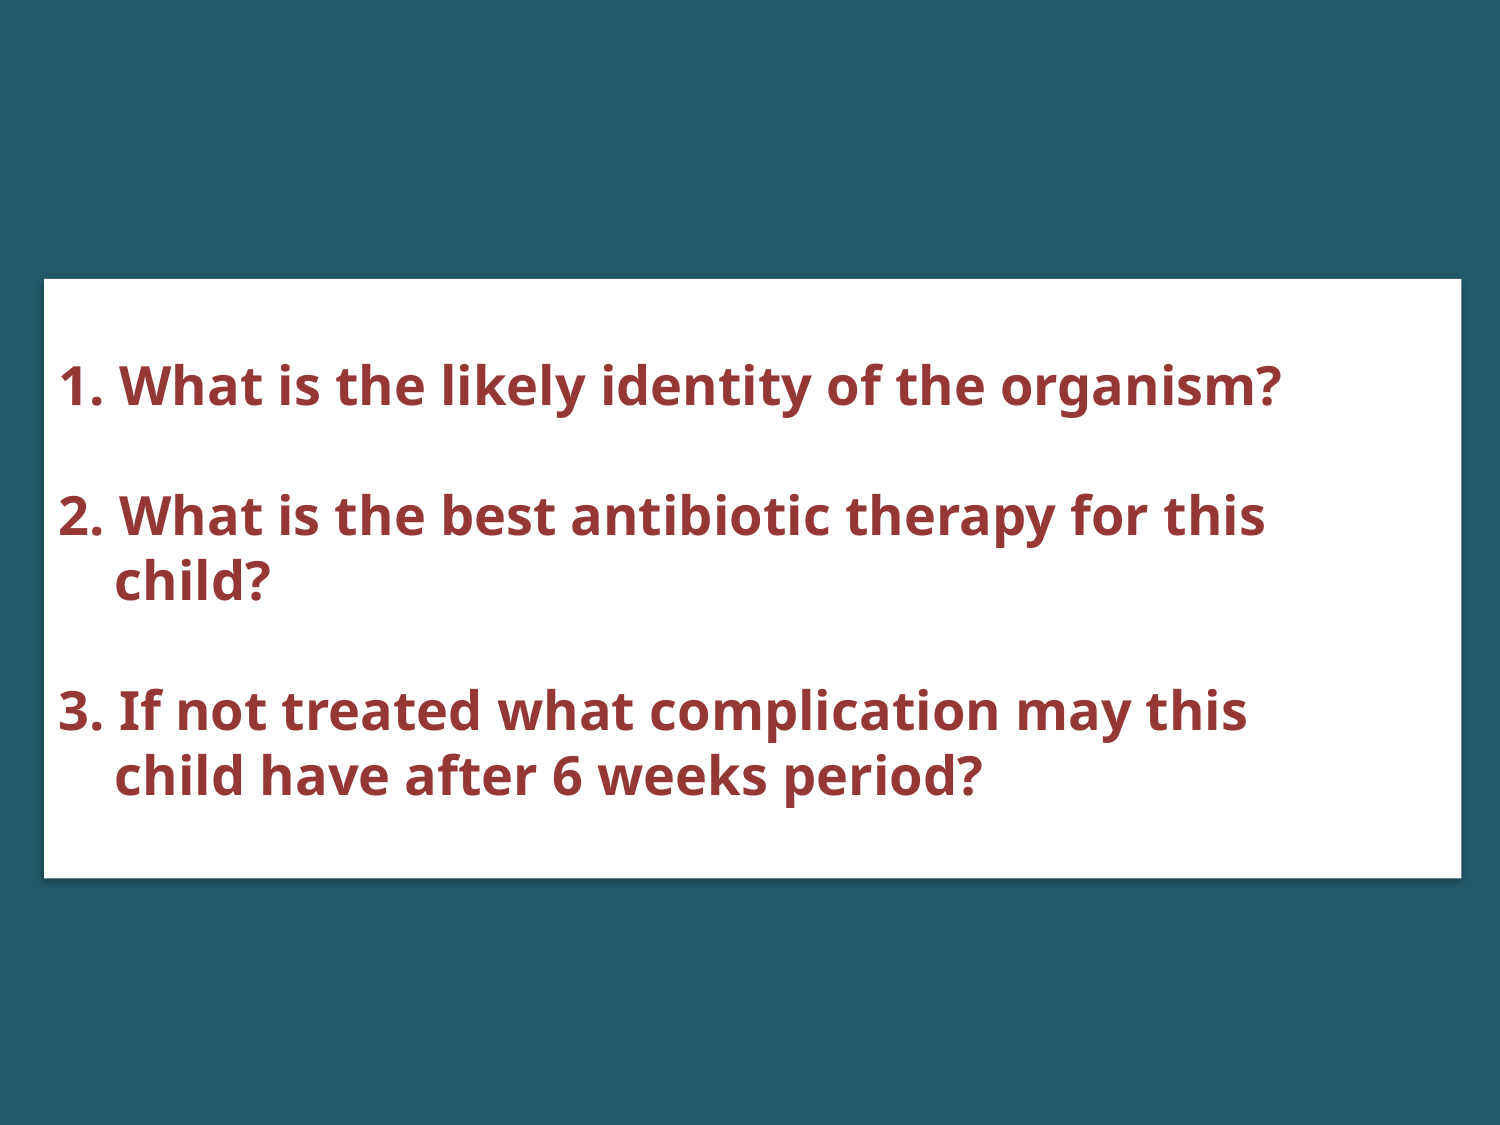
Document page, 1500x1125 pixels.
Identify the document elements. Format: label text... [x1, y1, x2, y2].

text_box 1. What is the likely identity of the organism? 2. What is the best antibiotic therapy for this child? 3. If not treated what complication may this child have after 6 weeks period? [44, 278, 1462, 879]
